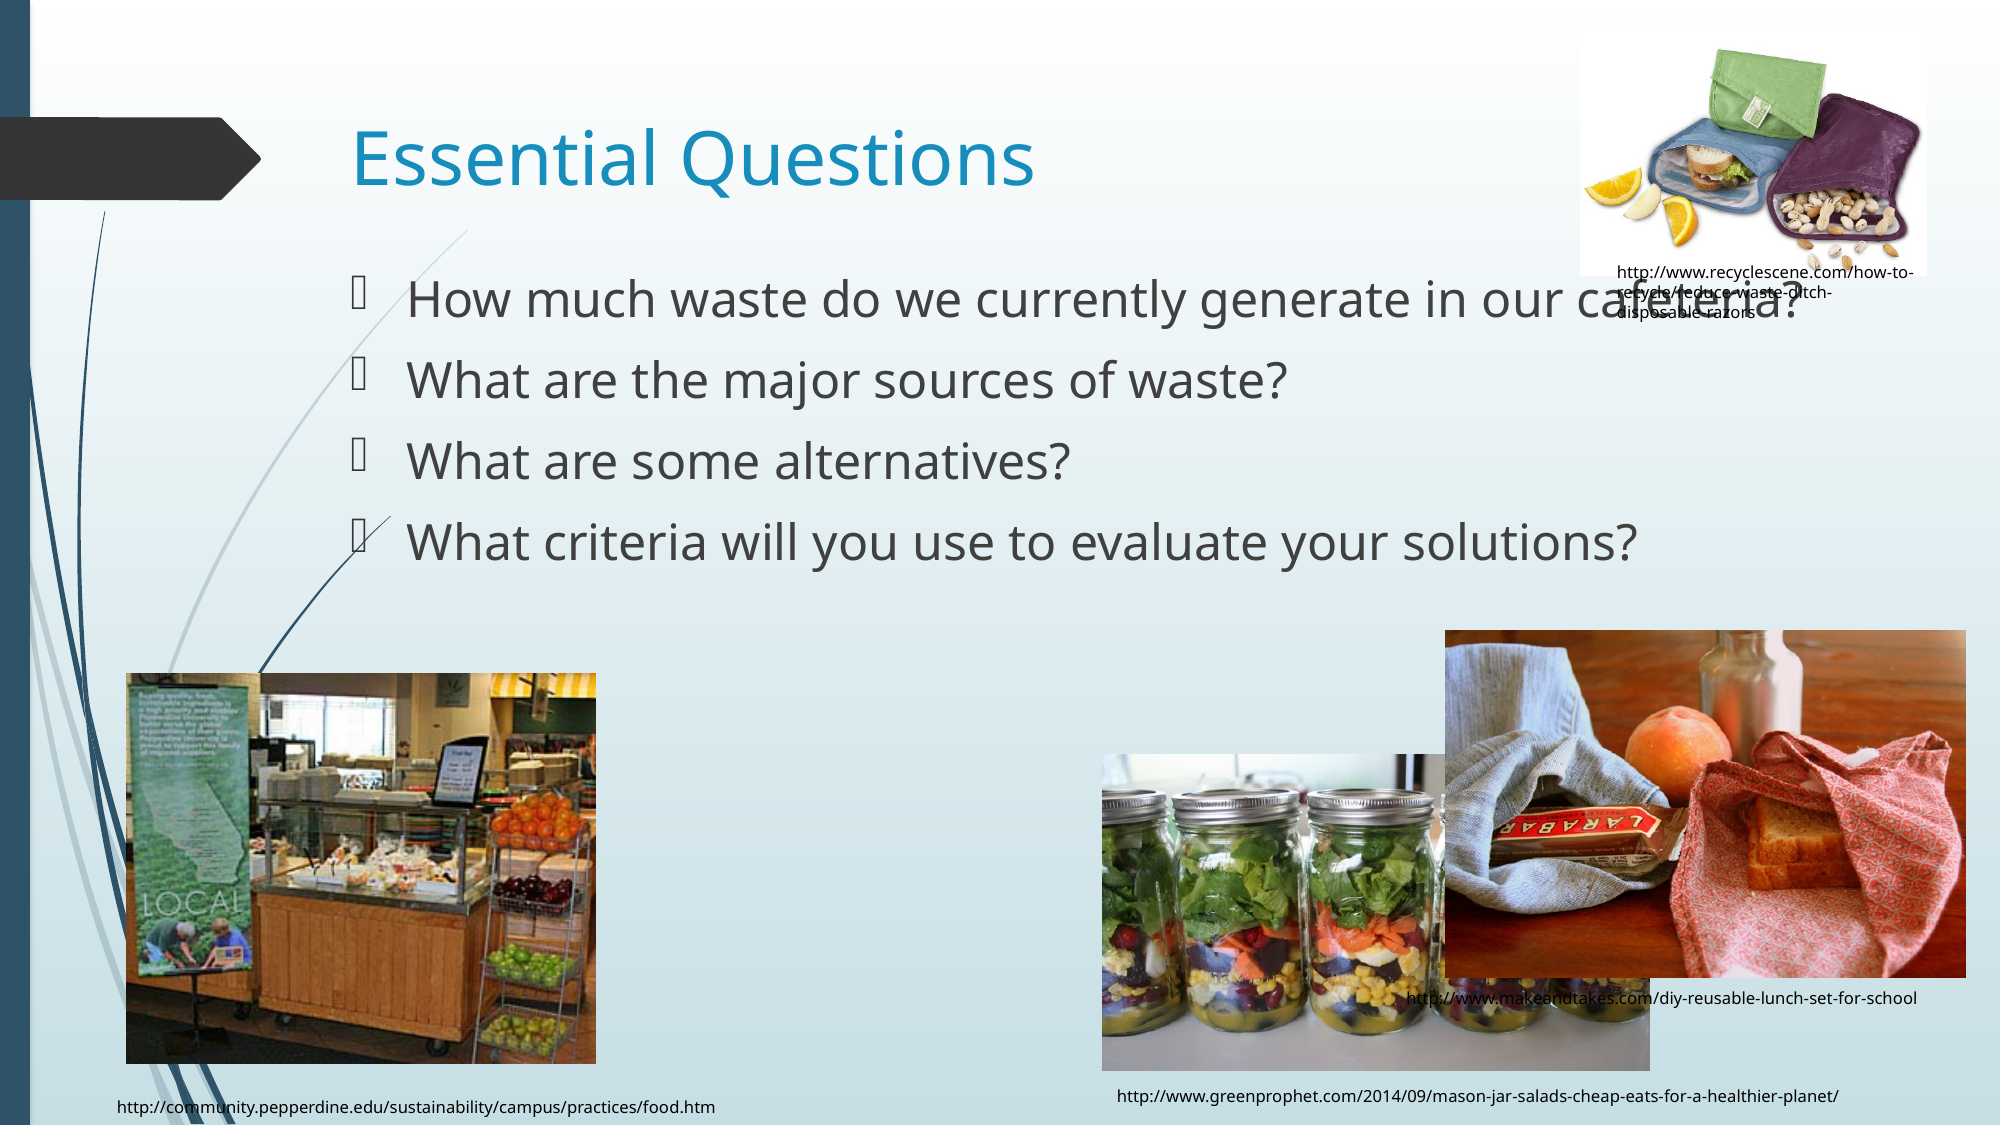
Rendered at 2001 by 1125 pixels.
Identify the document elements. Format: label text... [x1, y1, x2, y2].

list How much waste do we currently generate in our cafeteria? What are the major sources of waste? What are some alternatives? What criteria will you use to evaluate your solutions? [335, 260, 1888, 970]
picture [1101, 630, 1966, 1071]
text_box http://www.recyclescene.com/how-to-recycle/reduce-waste-ditch-disposable-razors [1602, 279, 1930, 329]
title Essential Questions [335, 102, 1575, 260]
picture [1580, 26, 1927, 276]
text_box http://www.greenprophet.com/2014/09/mason-jar-salads-cheap-eats-for-a-healthier-planet/ [1102, 1078, 2000, 1114]
text_box http://www.makeandtakes.com/diy-reusable-lunch-set-for-school [1654, 985, 1966, 1016]
picture [126, 672, 596, 1065]
text_box http://community.pepperdine.edu/sustainability/campus/practices/food.htm [102, 1089, 1103, 1125]
